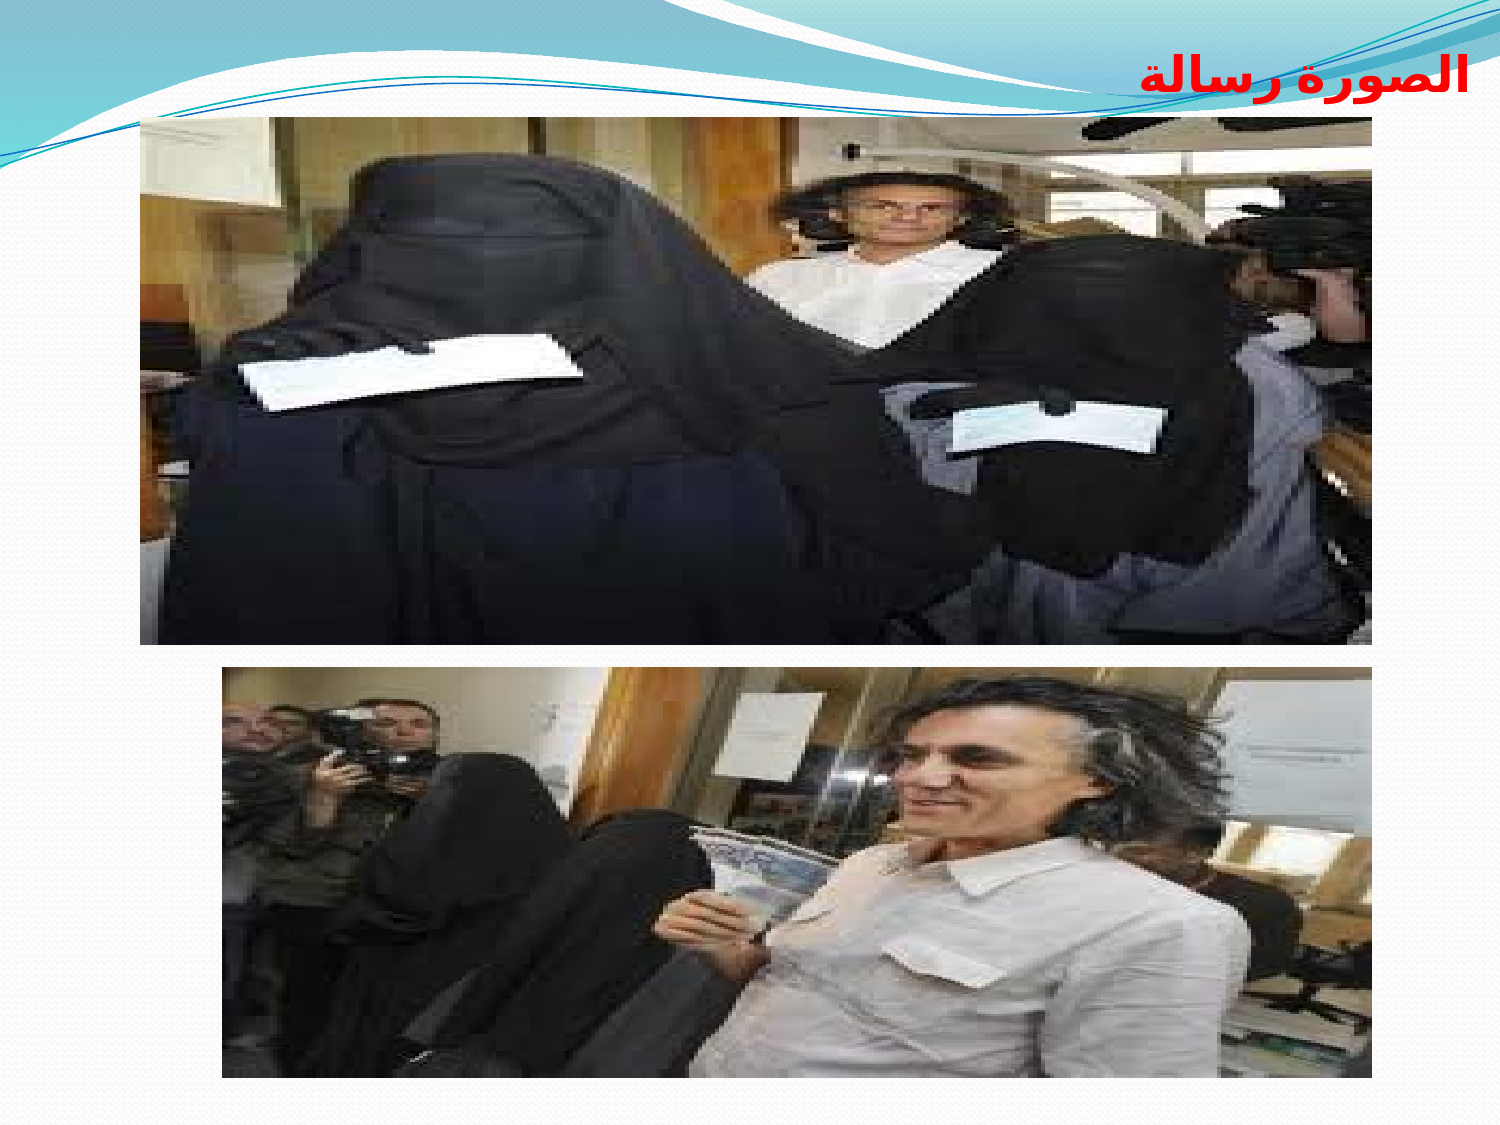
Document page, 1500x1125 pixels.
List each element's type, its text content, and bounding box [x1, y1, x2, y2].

text_box الصورة رسالة [1123, 35, 1500, 110]
picture [222, 667, 1372, 1079]
picture [140, 116, 1372, 645]
